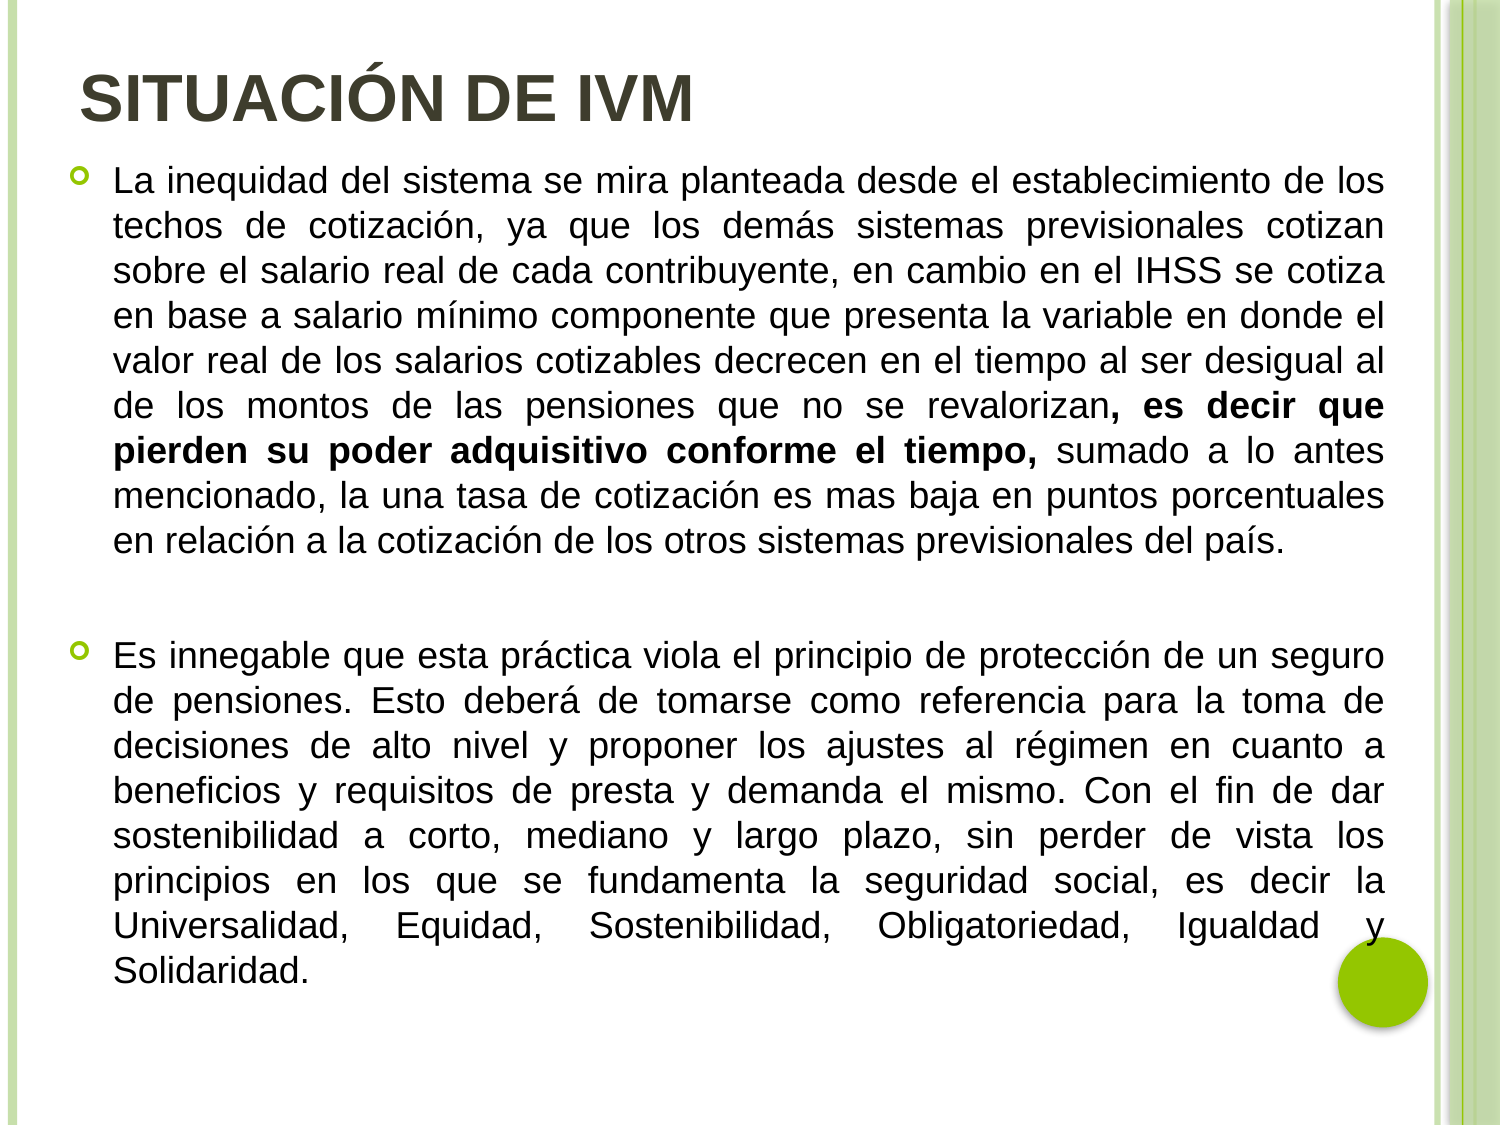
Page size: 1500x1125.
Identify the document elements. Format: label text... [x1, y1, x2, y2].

list La inequidad del sistema se mira planteada desde el establecimiento de los techos de cotización, ya que los demás sistemas previsionales cotizan sobre el salario real de cada contribuyente, en cambio en el IHSS se cotiza en base a salario mínimo componente que presenta la variable en donde el valor real de los salarios cotizables decrecen en el tiempo al ser desigual al de los montos de las pensiones que no se revalorizan, es decir que pierden su poder adquisitivo conforme el tiempo, sumado a lo antes mencionado, la una tasa de cotización es mas baja en puntos porcentuales en relación a la cotización de los otros sistemas previsionales del país. Es innegable que esta práctica viola el principio de protección de un seguro de pensiones. Esto deberá de tomarse como referencia para la toma de decisiones de alto nivel y proponer los ajustes al régimen en cuanto a beneficios y requisitos de presta y demanda el mismo. Con el fin de dar sostenibilidad a corto, mediano y largo plazo, sin perder de vista los principios en los que se fundamenta la seguridad social, es decir la Universalidad, Equidad, Sostenibilidad, Obligatoriedad, Igualdad y Solidaridad. [53, 149, 1400, 1094]
title Situación de IVM [64, 0, 1290, 142]
